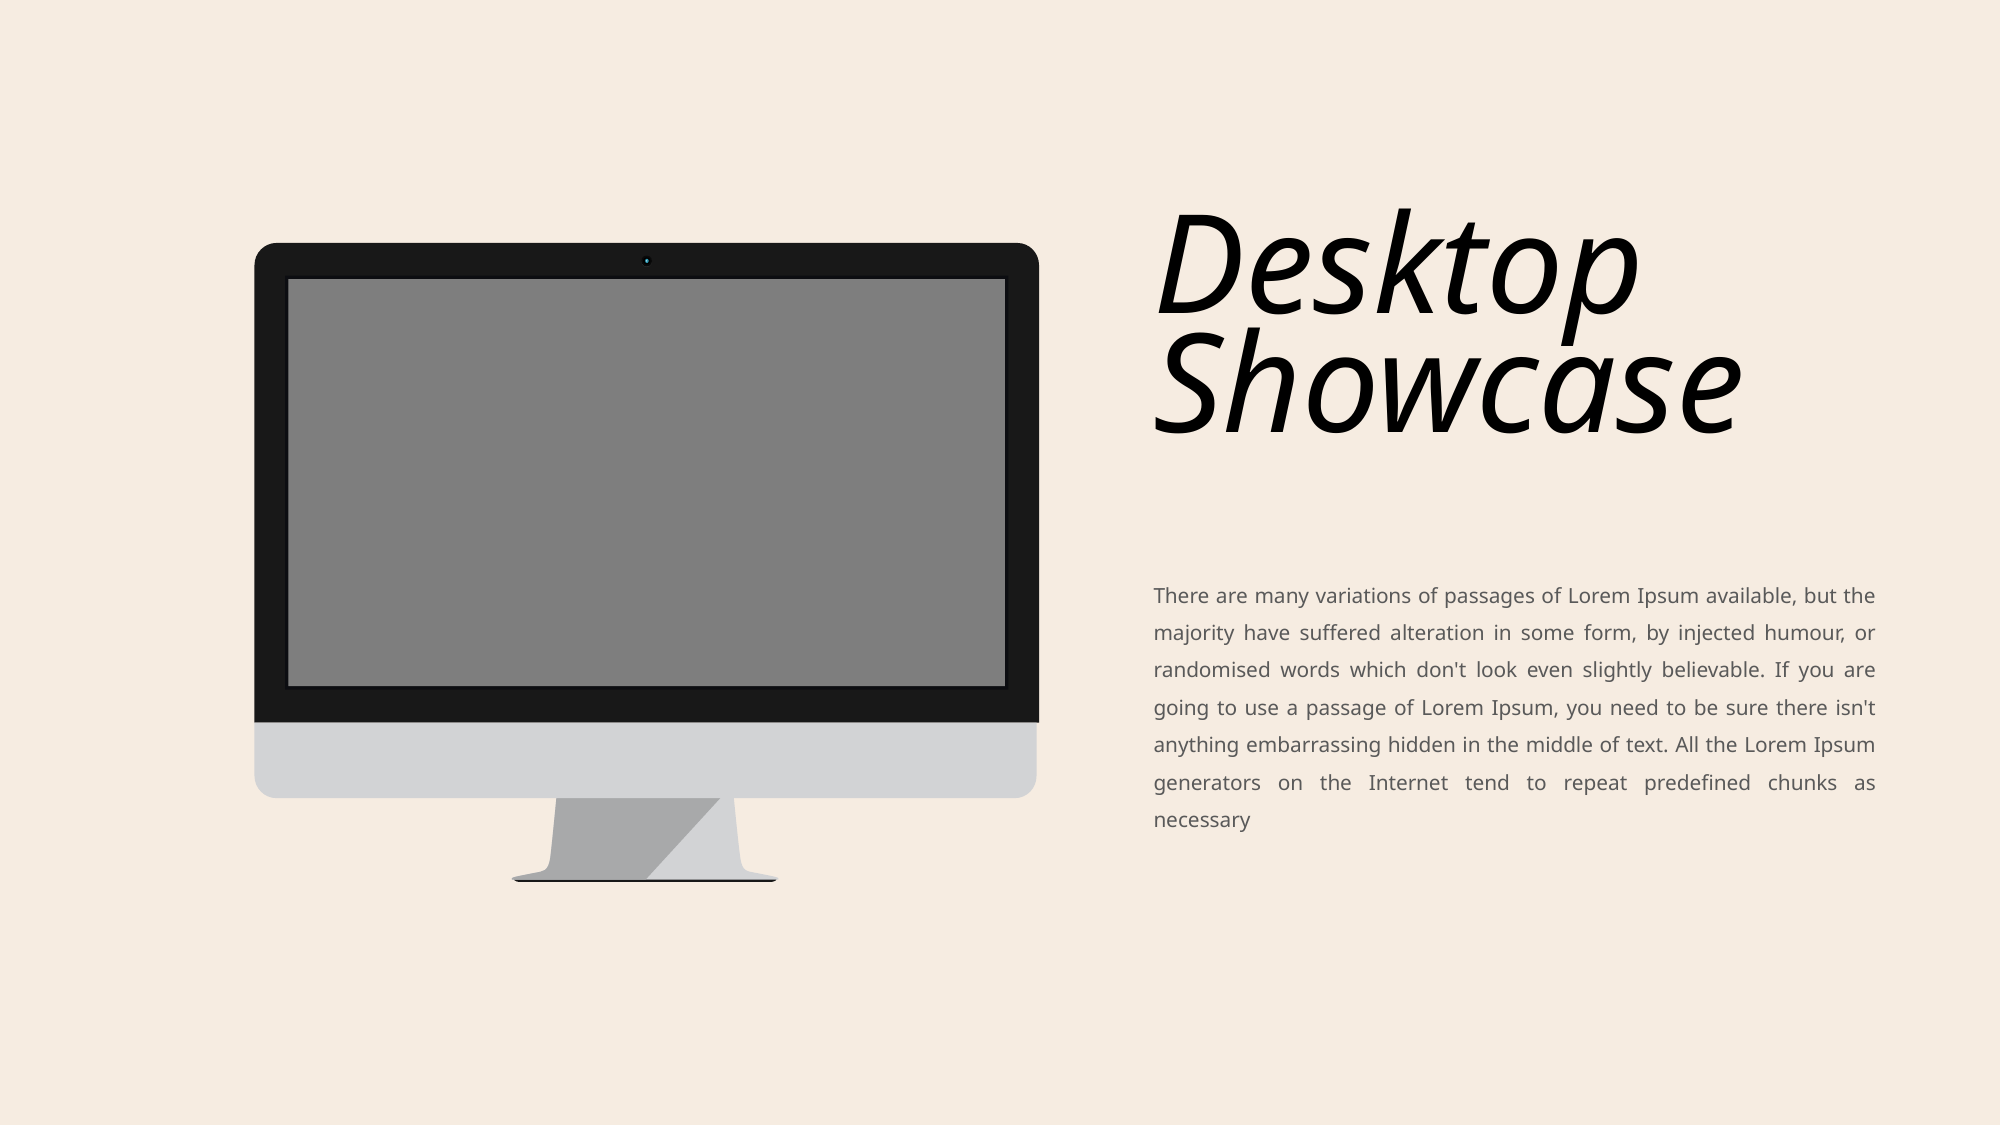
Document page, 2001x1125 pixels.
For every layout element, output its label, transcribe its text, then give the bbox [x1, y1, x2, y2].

picture [290, 273, 1008, 690]
text_box There are many variations of passages of Lorem Ipsum available, but the majority have suffered alteration in some form, by injected humour, or randomised words which don't look even slightly believable. If you are going to use a passage of Lorem Ipsum, you need to be sure there isn't anything embarrassing hidden in the middle of text. All the Lorem Ipsum generators on the Internet tend to repeat predefined chunks as necessary [1138, 562, 1891, 840]
text_box Showcase [1138, 259, 2000, 495]
text_box Desktop [1138, 141, 2000, 259]
